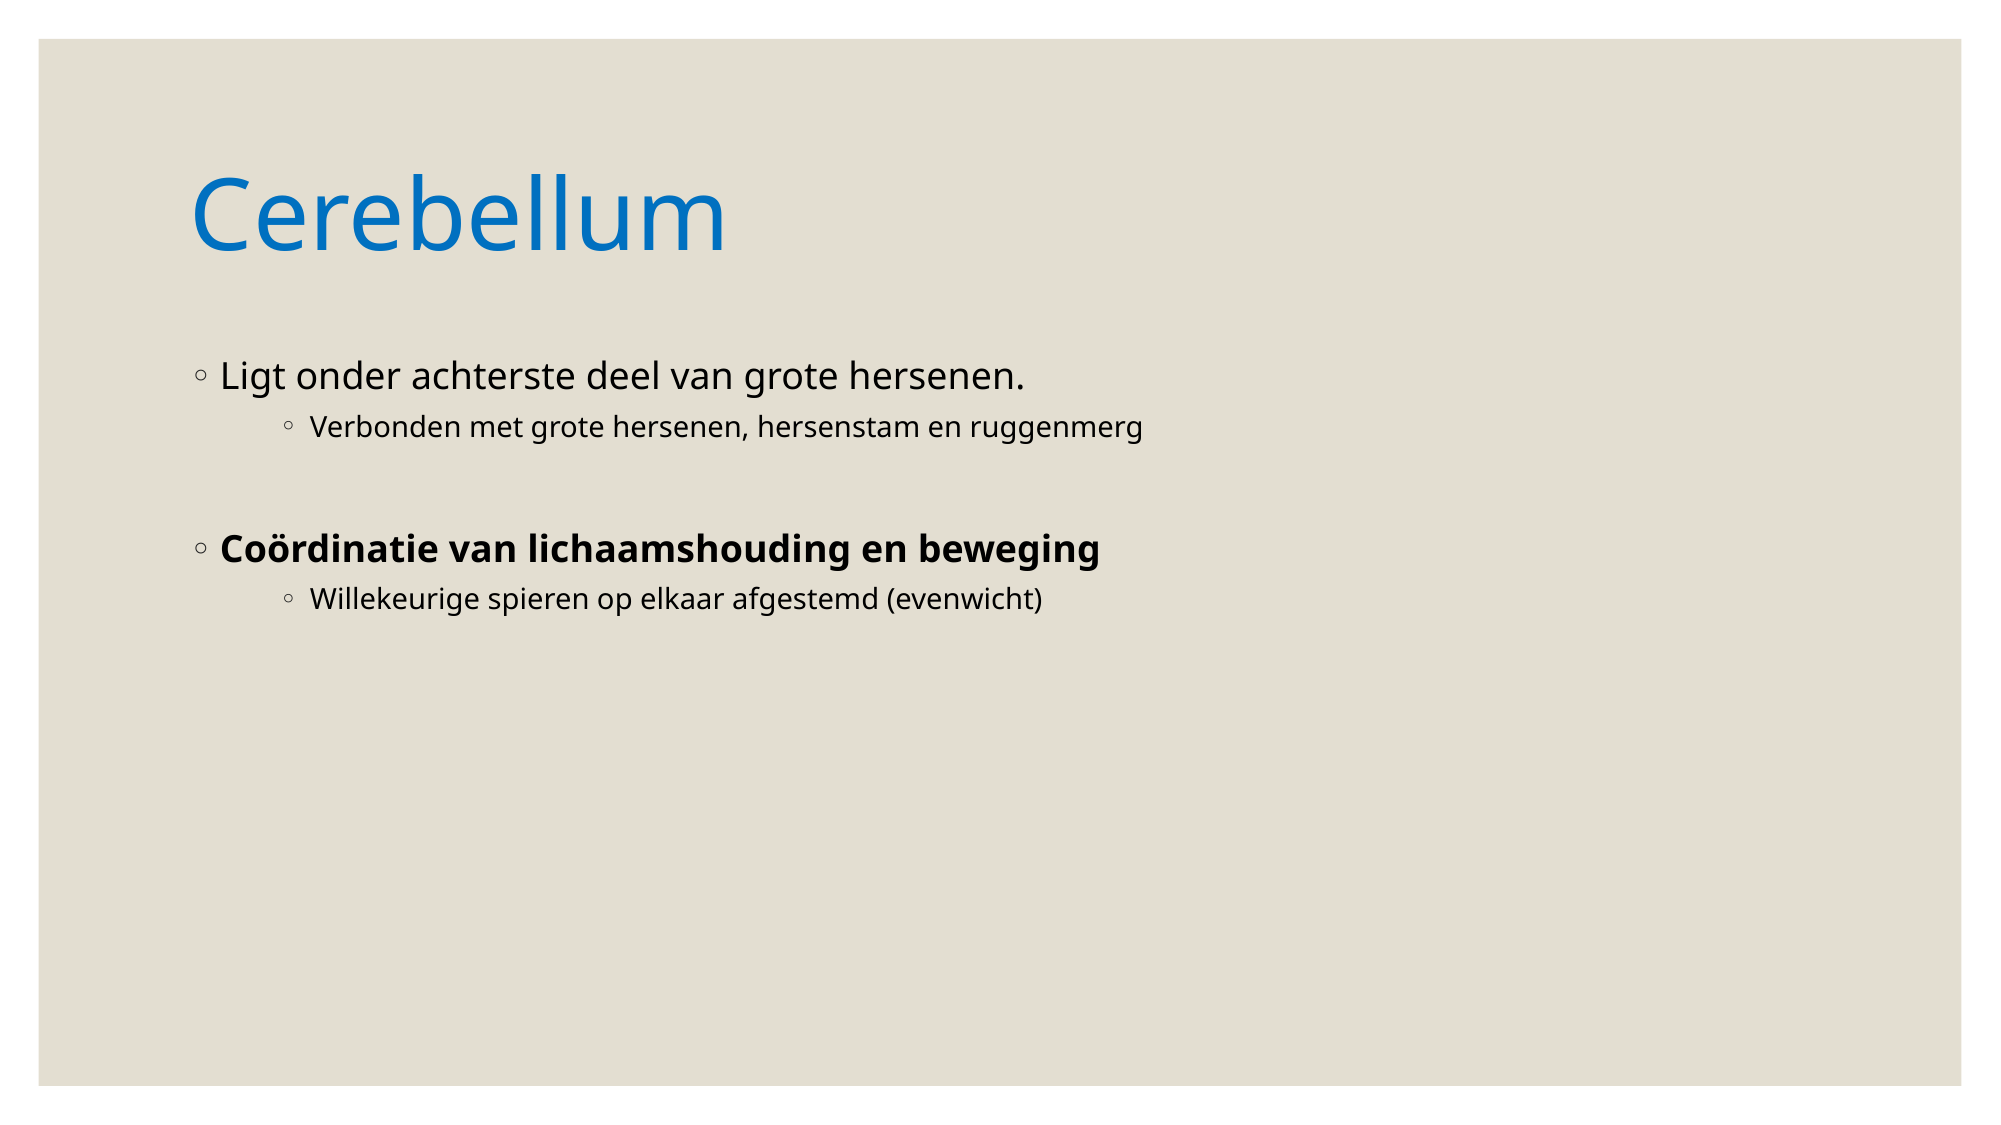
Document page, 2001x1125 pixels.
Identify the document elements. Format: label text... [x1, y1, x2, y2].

title Cerebellum [174, 105, 1825, 331]
list Ligt onder achterste deel van grote hersenen. Verbonden met grote hersenen, hersenstam en ruggenmerg Coördinatie van lichaamshouding en beweging Willekeurige spieren op elkaar afgestemd (evenwicht) [174, 345, 1825, 990]
